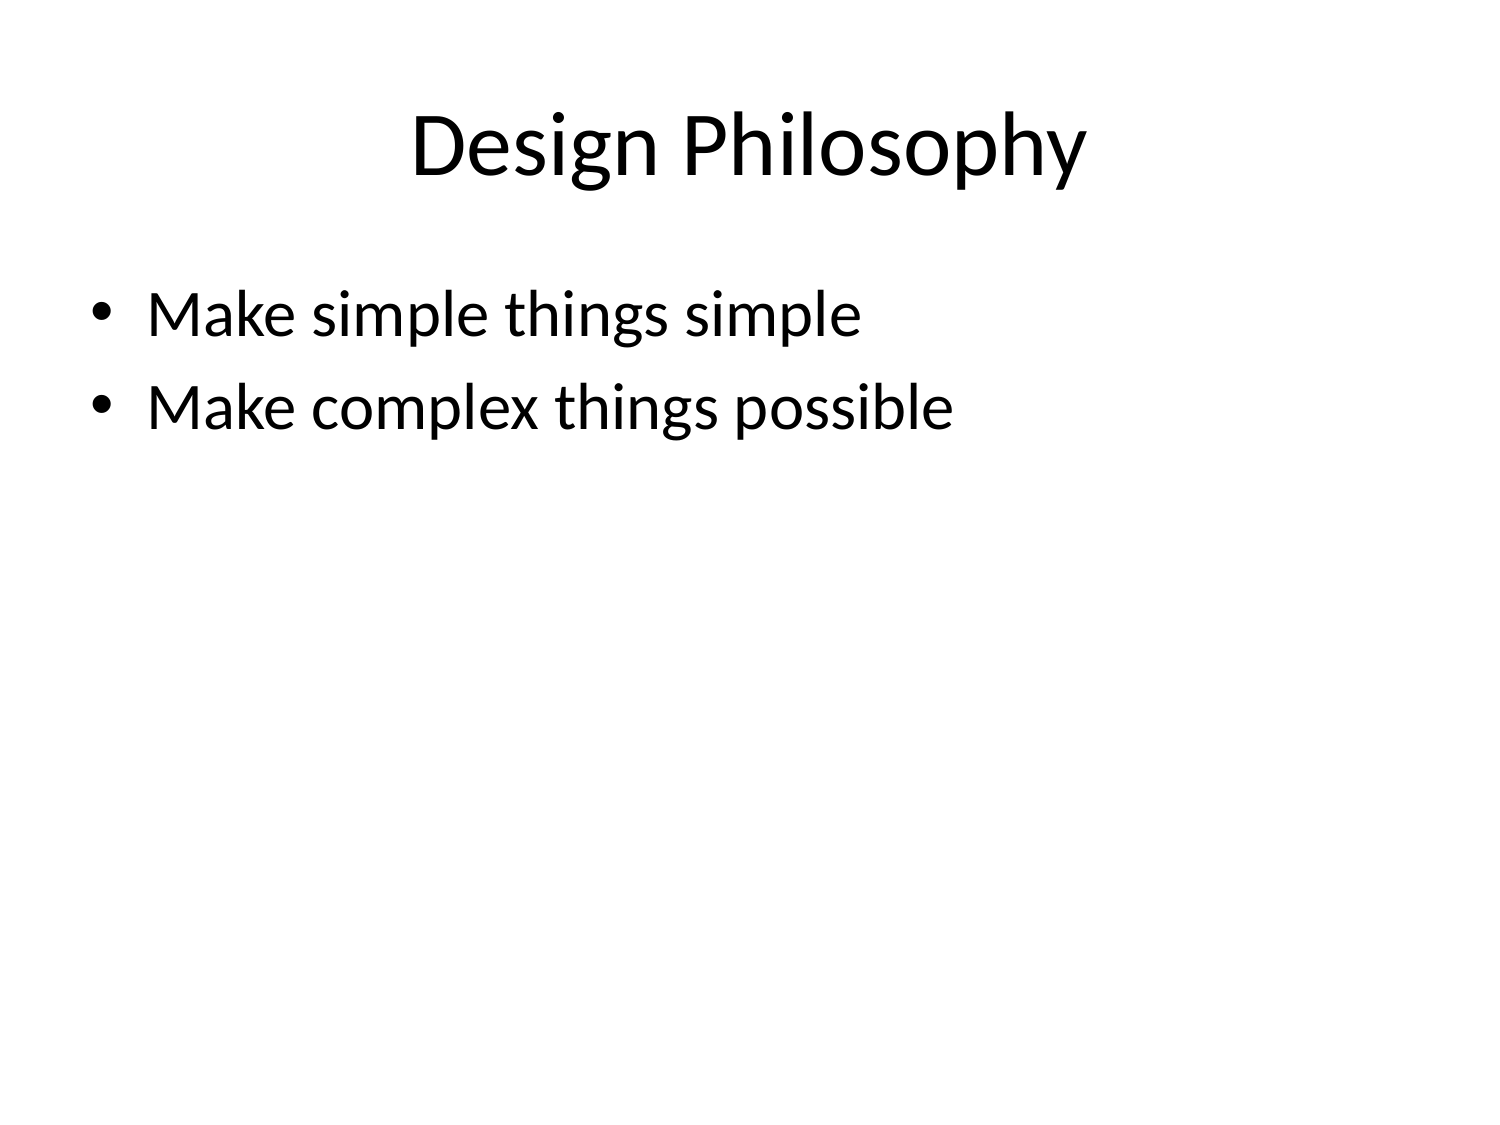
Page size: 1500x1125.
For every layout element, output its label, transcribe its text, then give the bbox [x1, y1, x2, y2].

title Design Philosophy [75, 45, 1425, 233]
list Make simple things simple Make complex things possible [75, 262, 1425, 1005]
